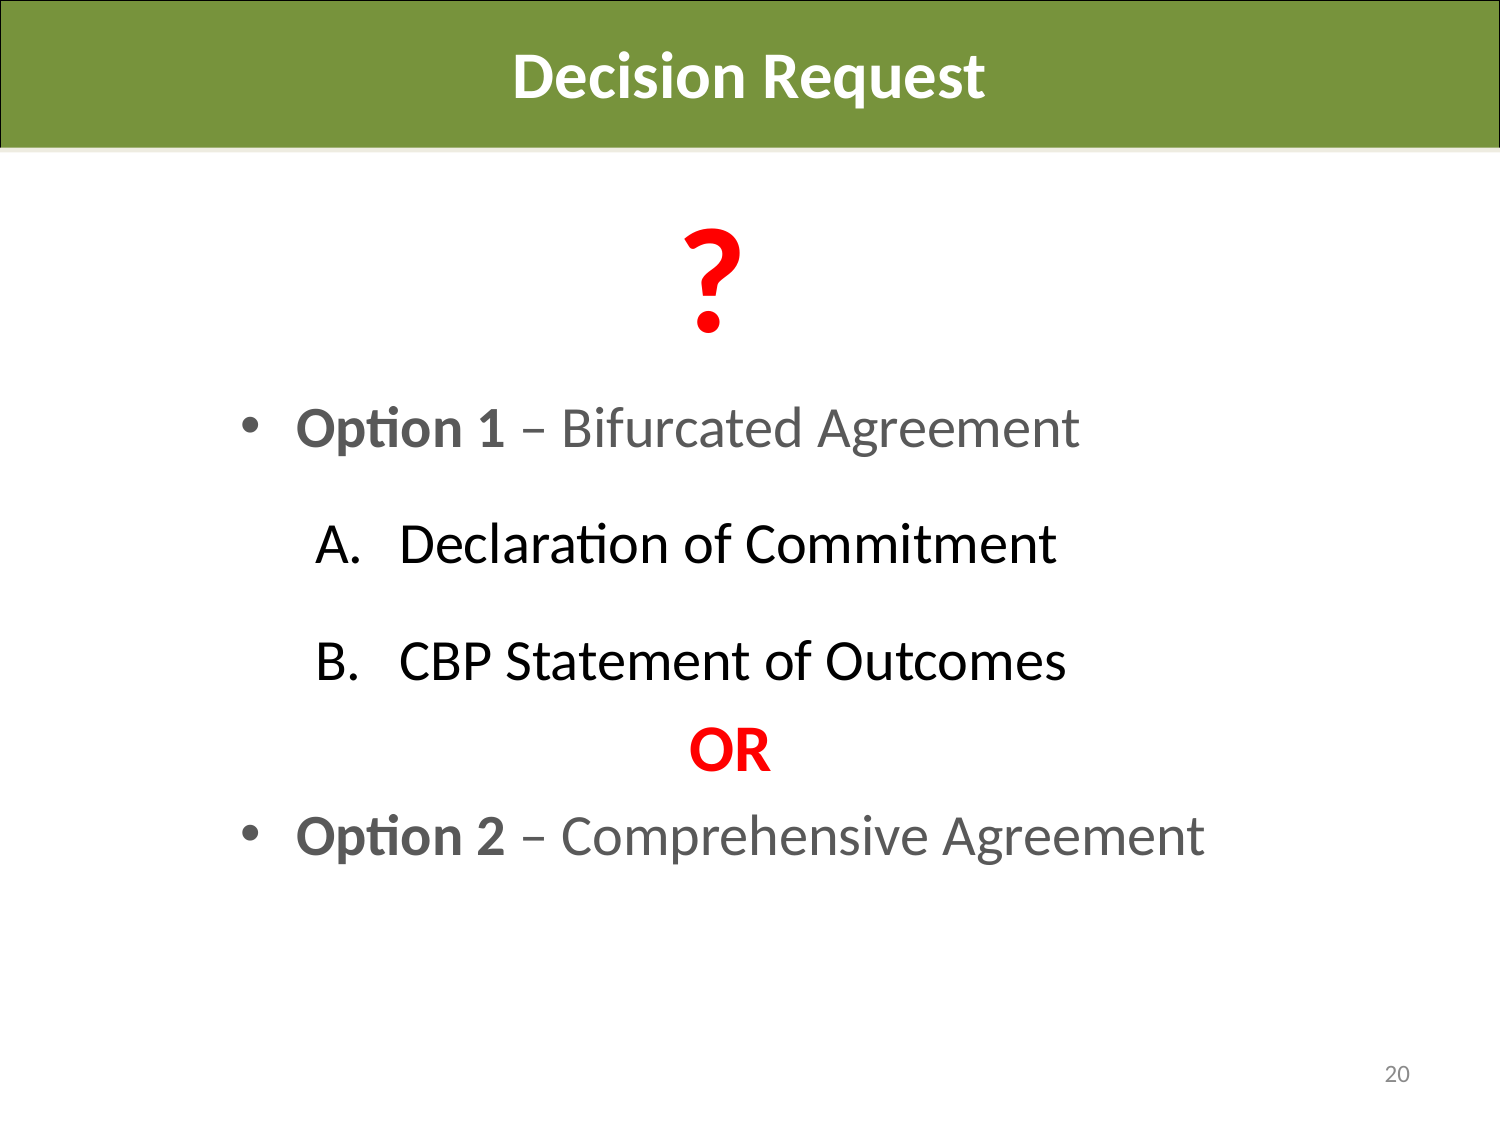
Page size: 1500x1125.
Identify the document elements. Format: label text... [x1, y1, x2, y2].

slide_number 20 [1074, 1042, 1425, 1103]
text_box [0, 0, 1500, 151]
text_box ? [449, 174, 975, 370]
list Option 1 – Bifurcated Agreement Declaration of Commitment CBP Statement of Outcomes OR Option 2 – Comprehensive Agreement [225, 299, 1238, 913]
